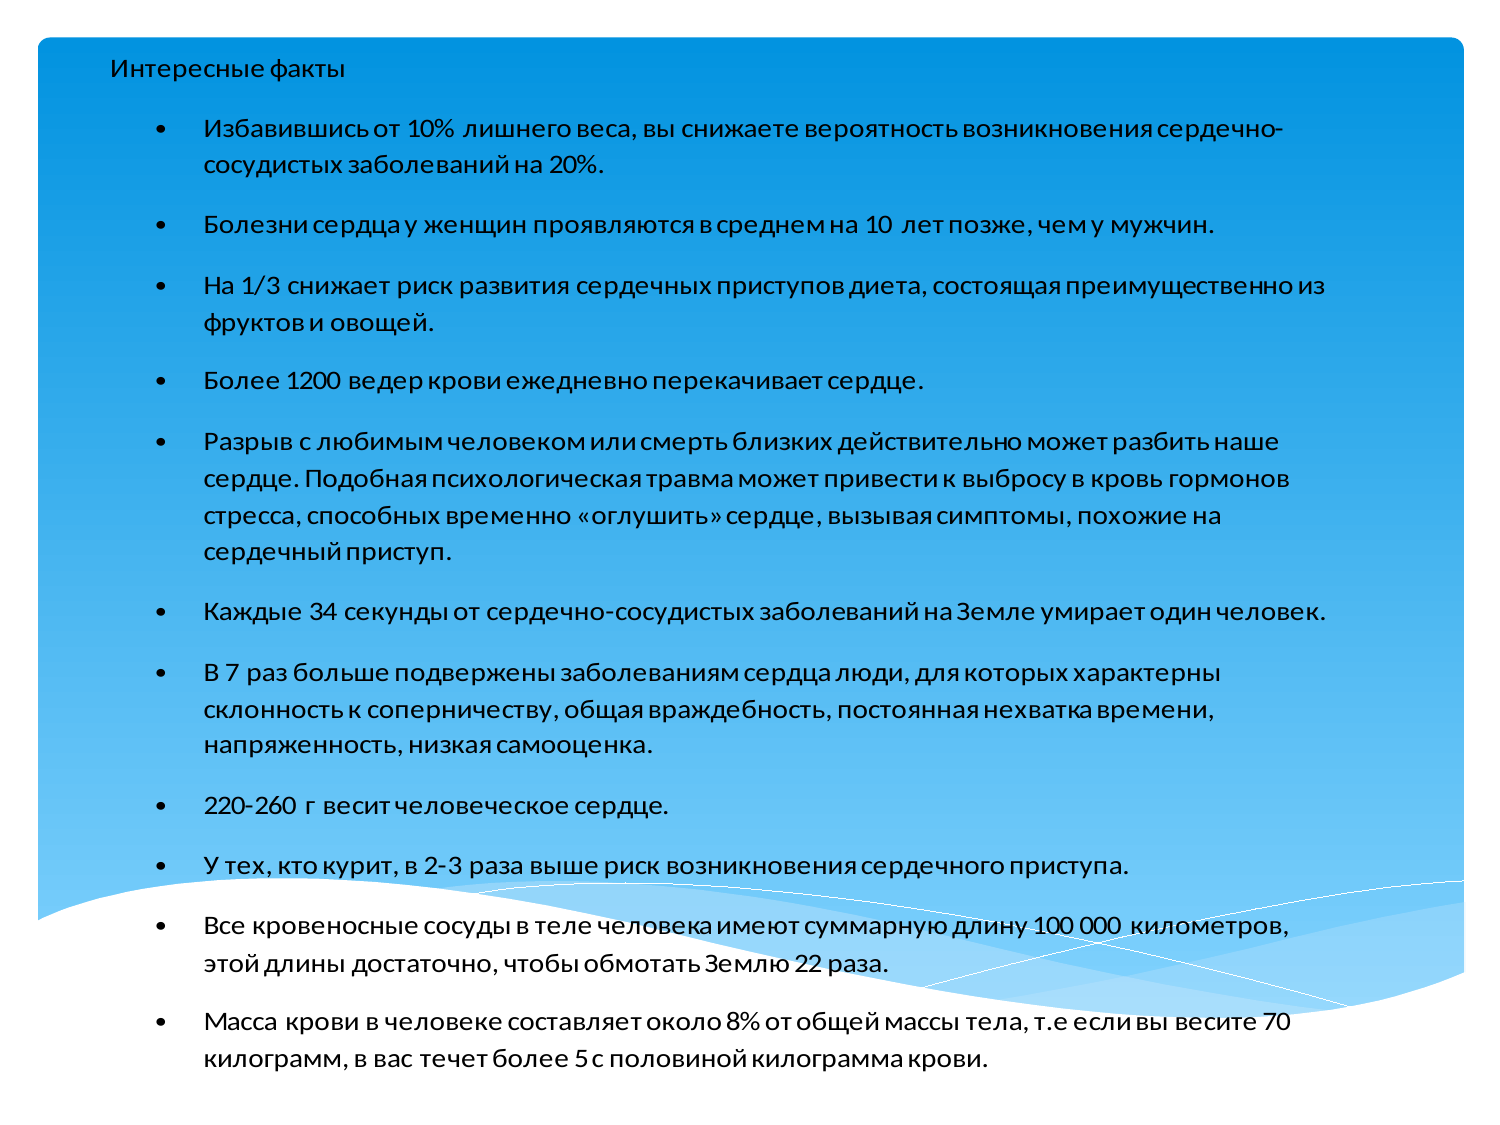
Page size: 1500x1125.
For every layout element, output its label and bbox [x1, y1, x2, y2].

picture [109, 176, 1327, 1107]
